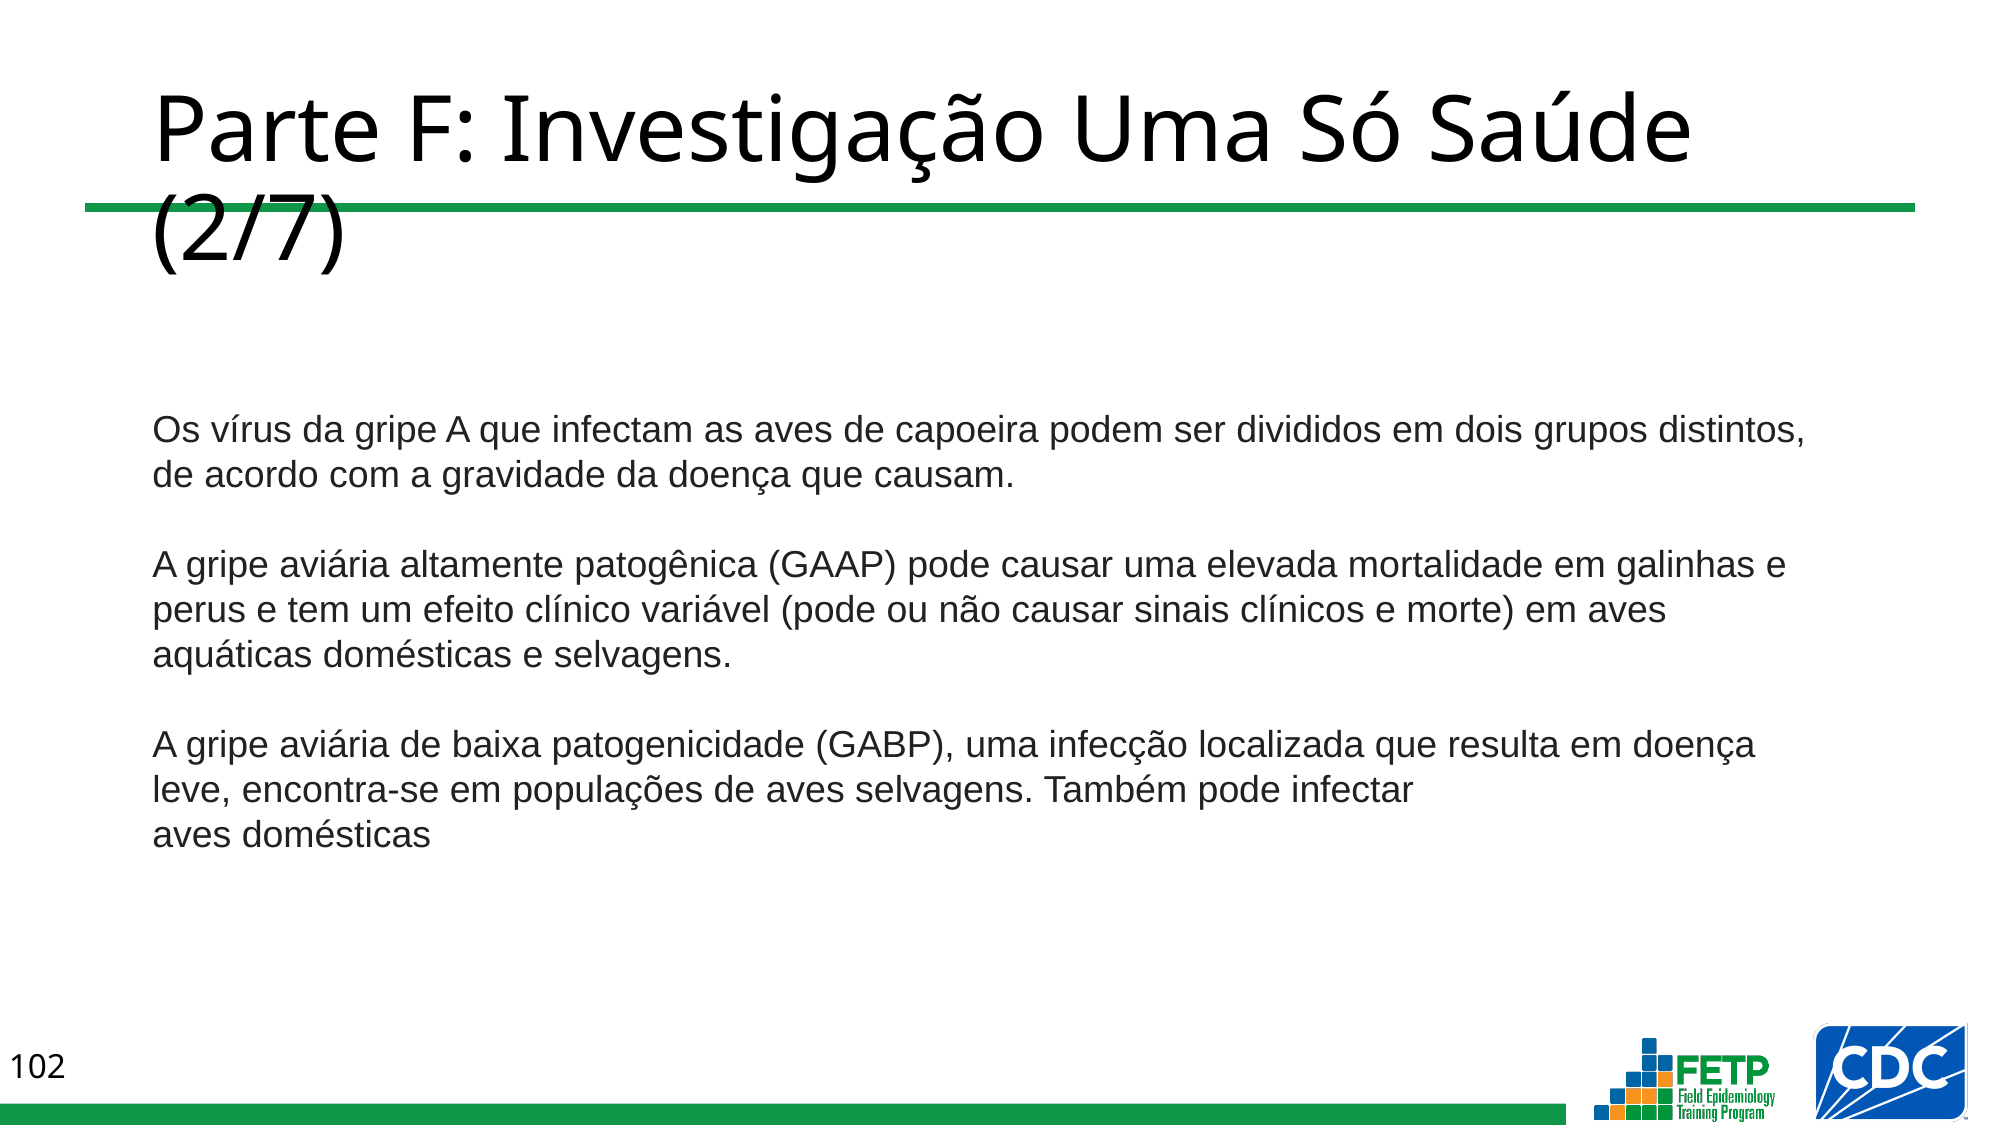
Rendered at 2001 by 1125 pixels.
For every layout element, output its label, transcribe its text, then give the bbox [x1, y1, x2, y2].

picture [1594, 1038, 1775, 1122]
picture [1813, 1023, 1968, 1122]
title Parte F: Investigação Uma Só Saúde (2/7) [137, 75, 1863, 207]
list Os vírus da gripe A que infectam as aves de capoeira podem ser divididos em dois grupos distintos, de acordo com a gravidade da doença que causam. A gripe aviária altamente patogênica (GAAP) pode causar uma elevada mortalidade em galinhas e perus e tem um efeito clínico variável (pode ou não causar sinais clínicos e morte) em aves aquáticas domésticas e selvagens. A gripe aviária de baixa patogenicidade (GABP), uma infecção localizada que resulta em doença leve, encontra-se em populações de aves selvagens. Também pode infectar aves domésticas [137, 249, 1838, 1011]
